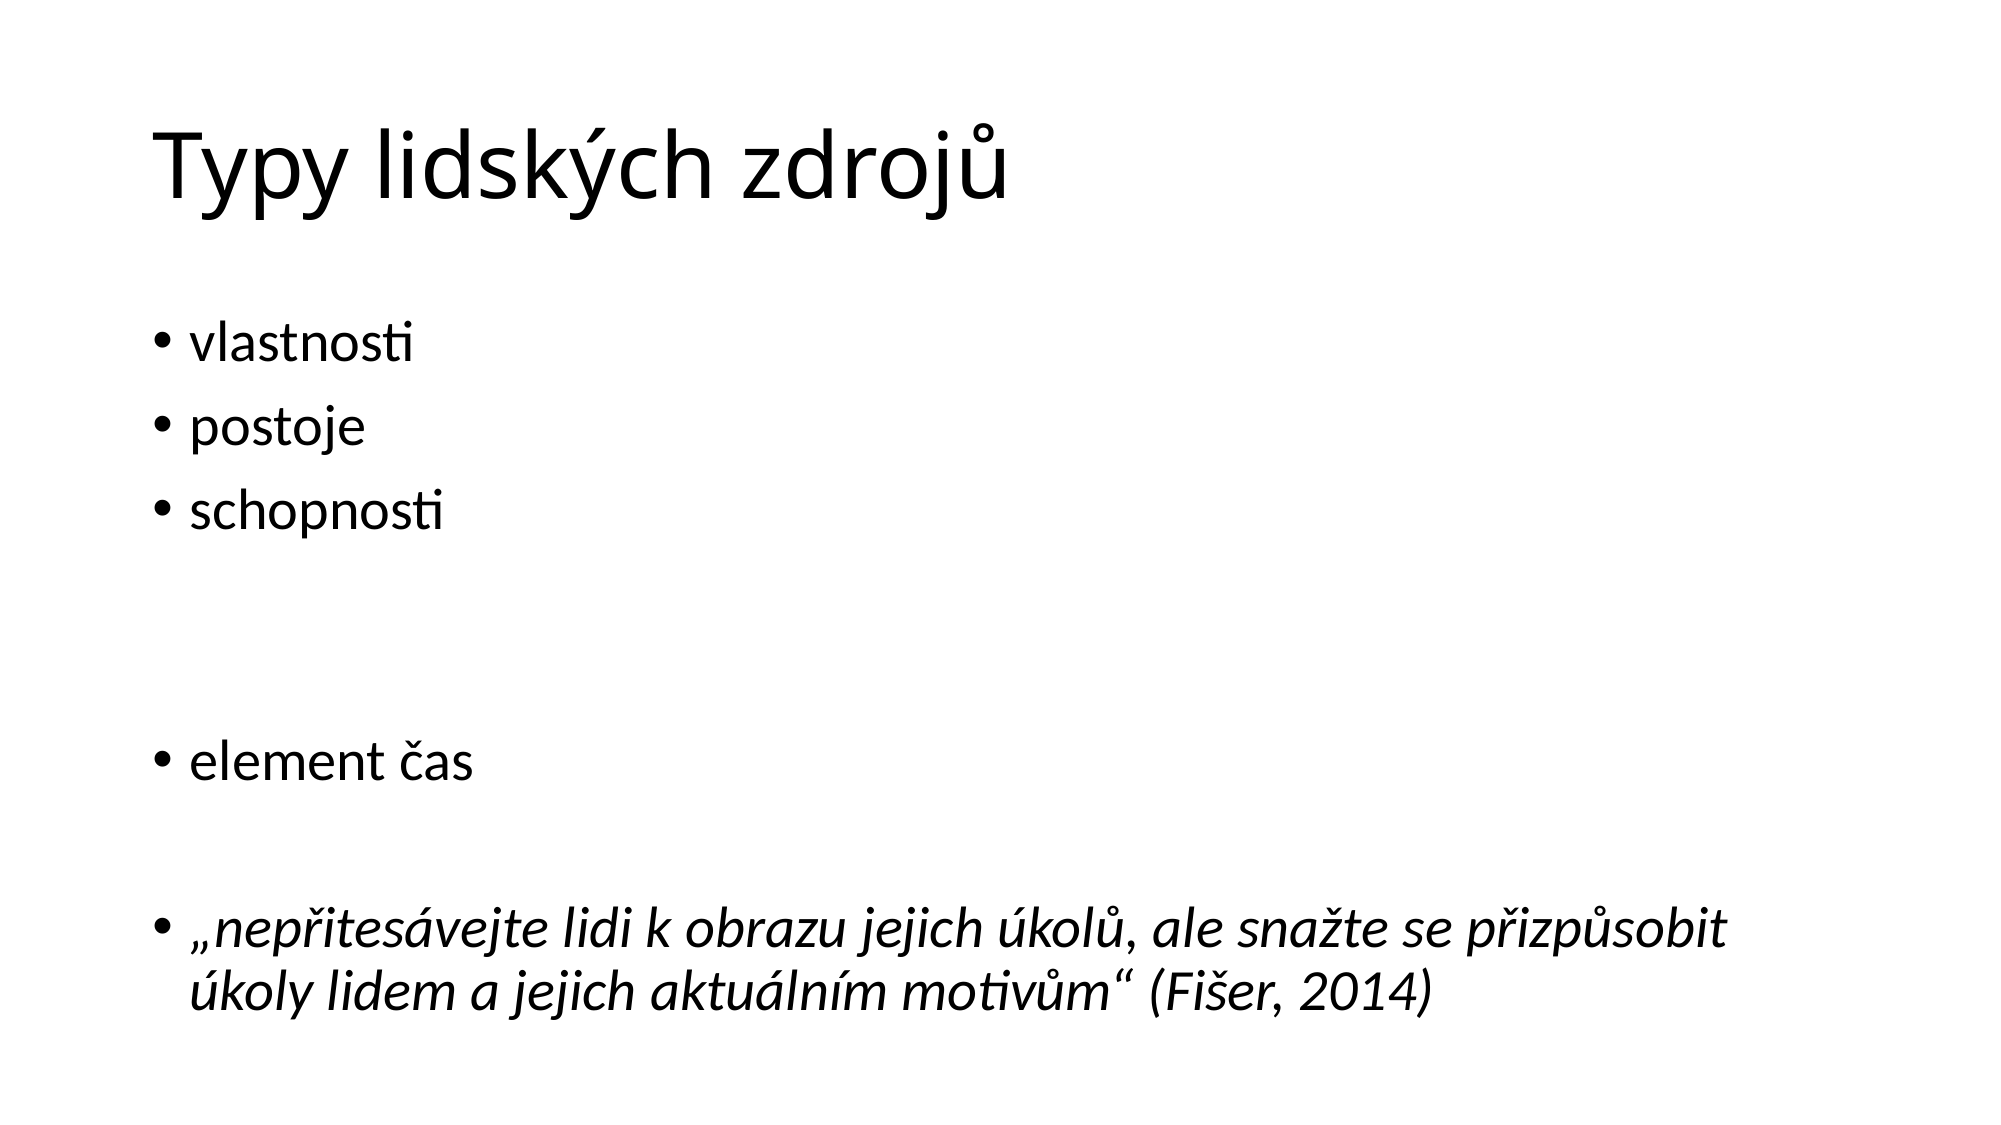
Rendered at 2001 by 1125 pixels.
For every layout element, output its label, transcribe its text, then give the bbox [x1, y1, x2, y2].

title Typy lidských zdrojů [137, 59, 1863, 278]
list vlastnosti postoje schopnosti element čas „nepřitesávejte lidi k obrazu jejich úkolů, ale snažte se přizpůsobit úkoly lidem a jejich aktuálním motivům“ (Fišer, 2014) [137, 304, 1863, 1125]
